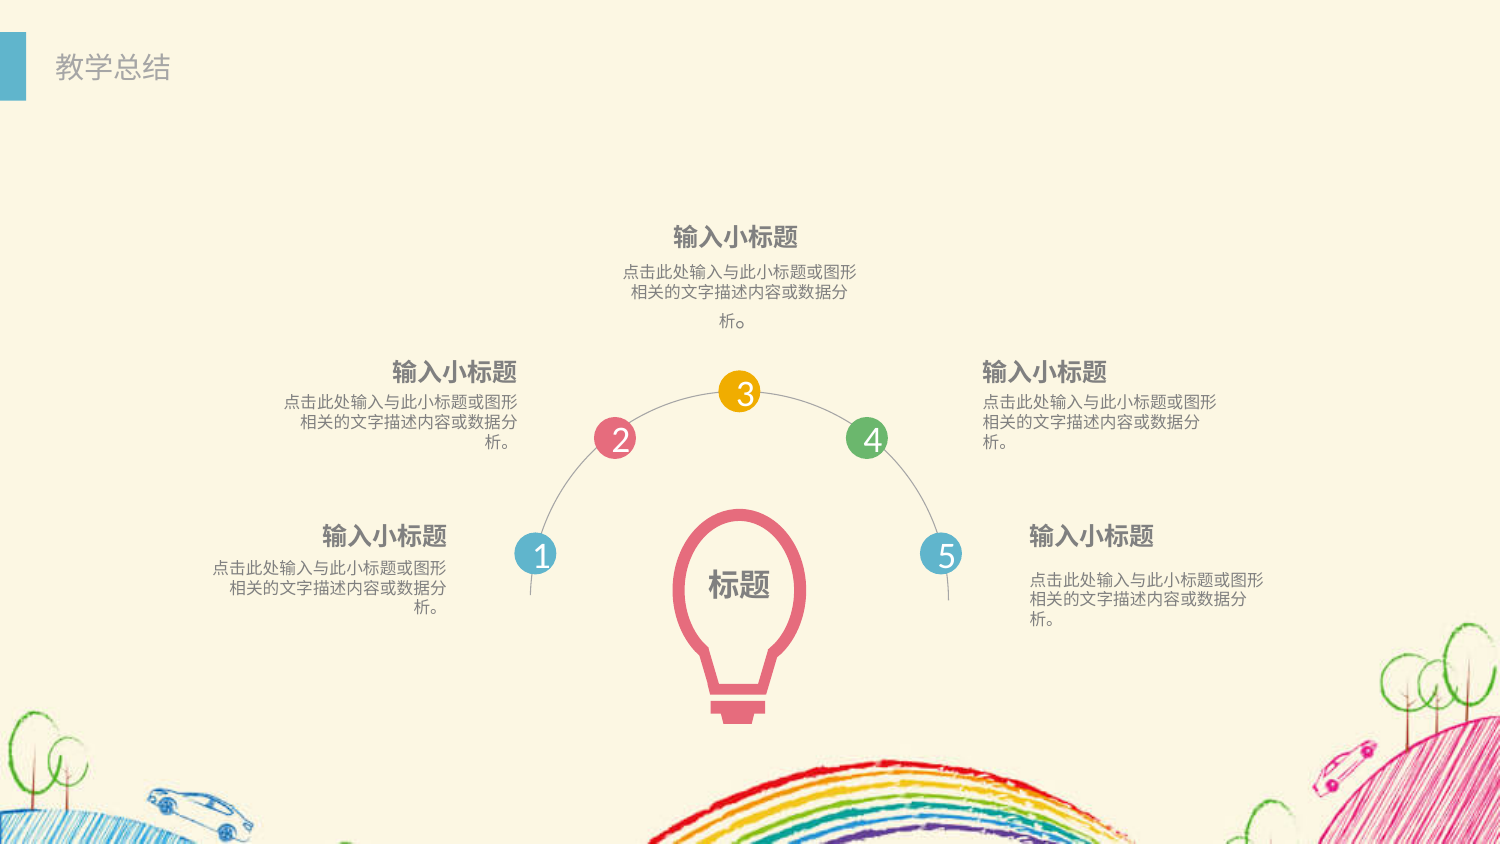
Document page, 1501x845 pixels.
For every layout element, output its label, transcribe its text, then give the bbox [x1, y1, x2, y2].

text_box 输入小标题 [575, 215, 898, 257]
text_box 输入小标题 [1018, 514, 1341, 556]
text_box 1 [513, 531, 558, 576]
text_box 点击此处输入与此小标题或图形相关的文字描述内容或数据分析。 [971, 393, 1234, 458]
text_box 点击此处输入与此小标题或图形相关的文字描述内容或数据分析。 [1018, 563, 1277, 635]
text_box 输入小标题 [135, 514, 459, 556]
text_box 教学总结 [43, 43, 184, 91]
text_box 4 [844, 415, 889, 461]
text_box [529, 391, 950, 601]
text_box 输入小标题 [206, 351, 530, 393]
text_box 点击此处输入与此小标题或图形相关的文字描述内容或数据分析。 [262, 393, 530, 458]
text_box 输入小标题 [970, 351, 1294, 393]
text_box 2 [592, 415, 638, 461]
text_box 点击此处输入与此小标题或图形相关的文字描述内容或数据分析。 [197, 556, 459, 623]
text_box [672, 508, 807, 724]
text_box [0, 31, 27, 102]
picture [0, 0, 1500, 844]
text_box 3 [717, 369, 762, 414]
text_box 点击此处输入与此小标题或图形相关的文字描述内容或数据分析。 [608, 257, 872, 338]
text_box 5 [918, 531, 963, 576]
